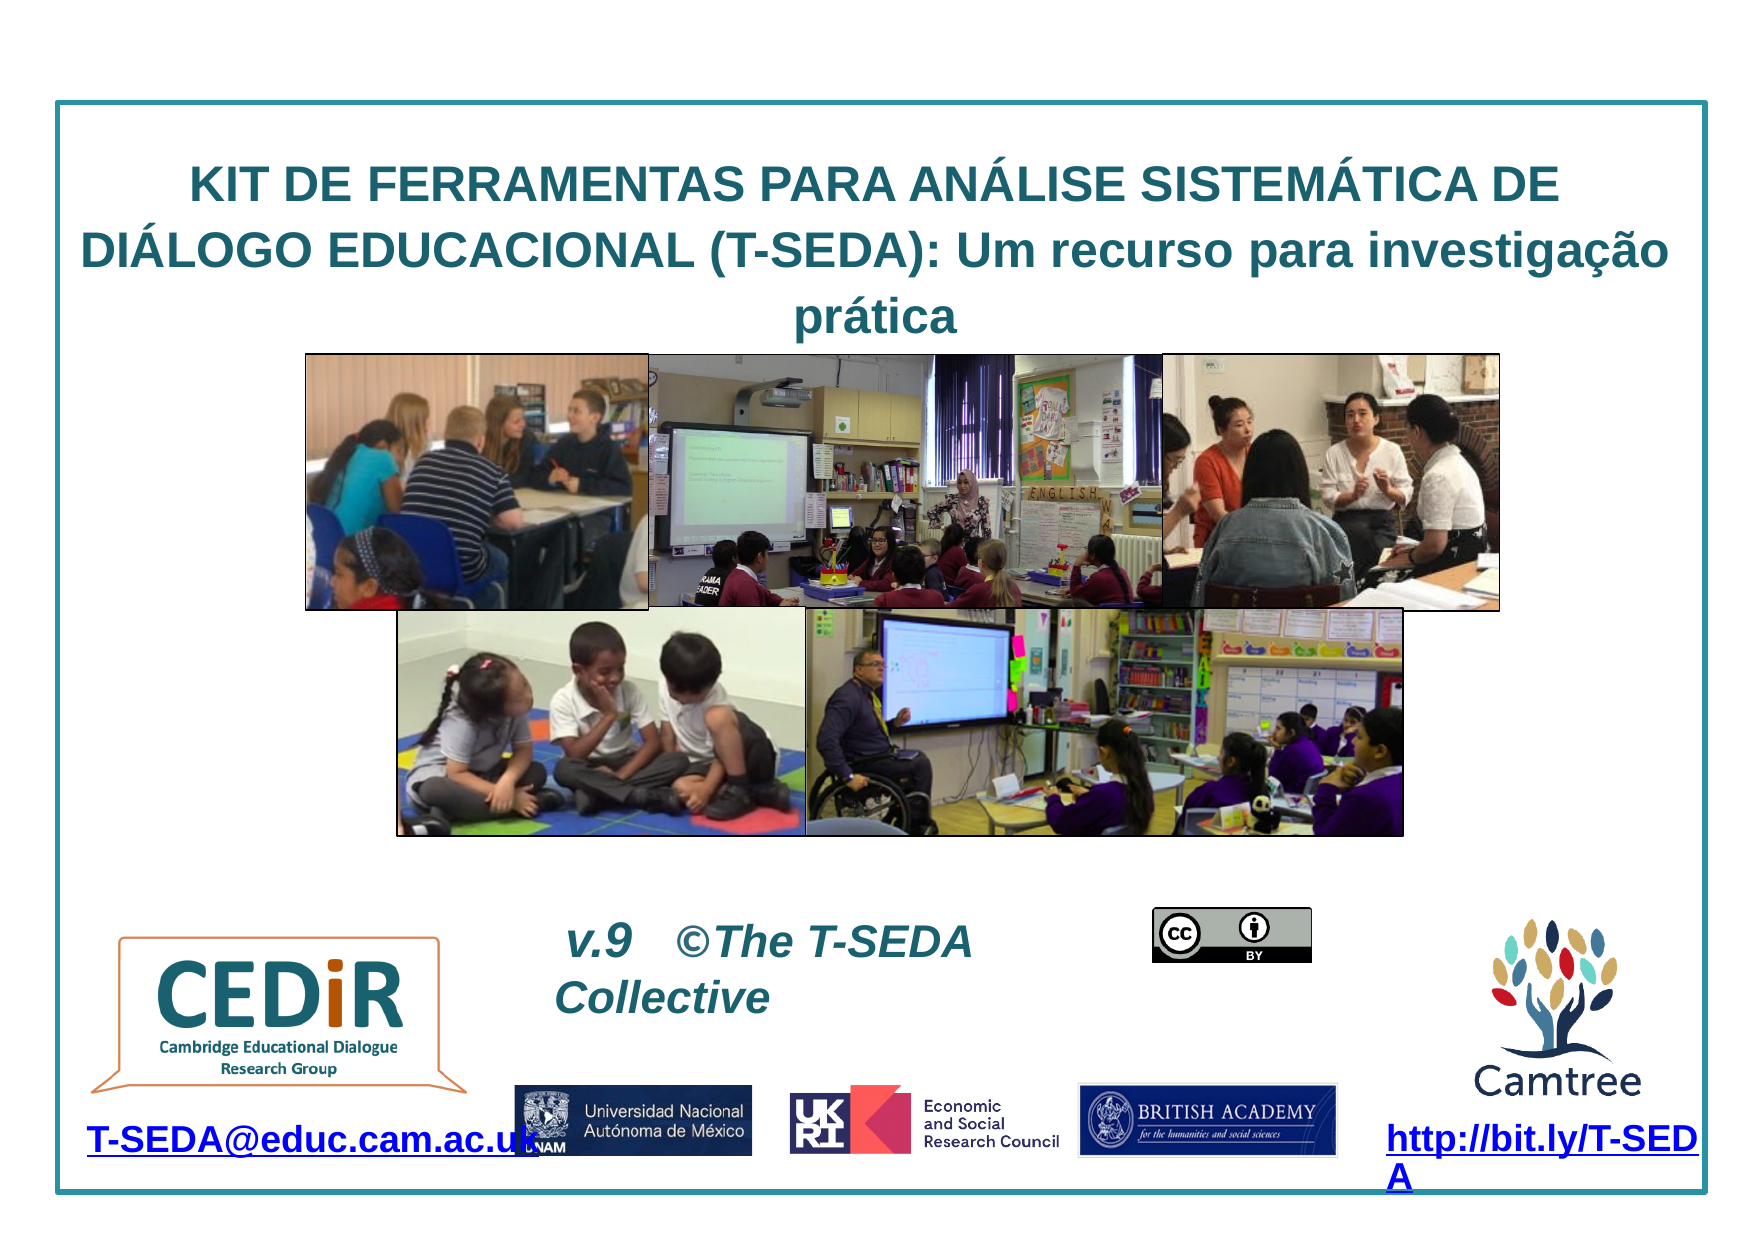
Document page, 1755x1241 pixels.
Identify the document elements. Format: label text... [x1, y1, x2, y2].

text_box http://bit.ly/T-SEDA [1371, 1106, 1729, 1207]
text_box [57, 102, 1706, 1193]
picture [1426, 883, 1690, 1146]
text_box v.9 ©The T-SEDA Collective [552, 870, 1178, 1023]
picture [1151, 907, 1312, 963]
text_box T-SEDA@educ.cam.ac.uk [25, 1115, 626, 1201]
title KIT DE FERRAMENTAS PARA ANÁLISE SISTEMÁTICA DE DIÁLOGO EDUCACIONAL (T-SEDA): Um recurso para investigação prática [64, 145, 1685, 353]
